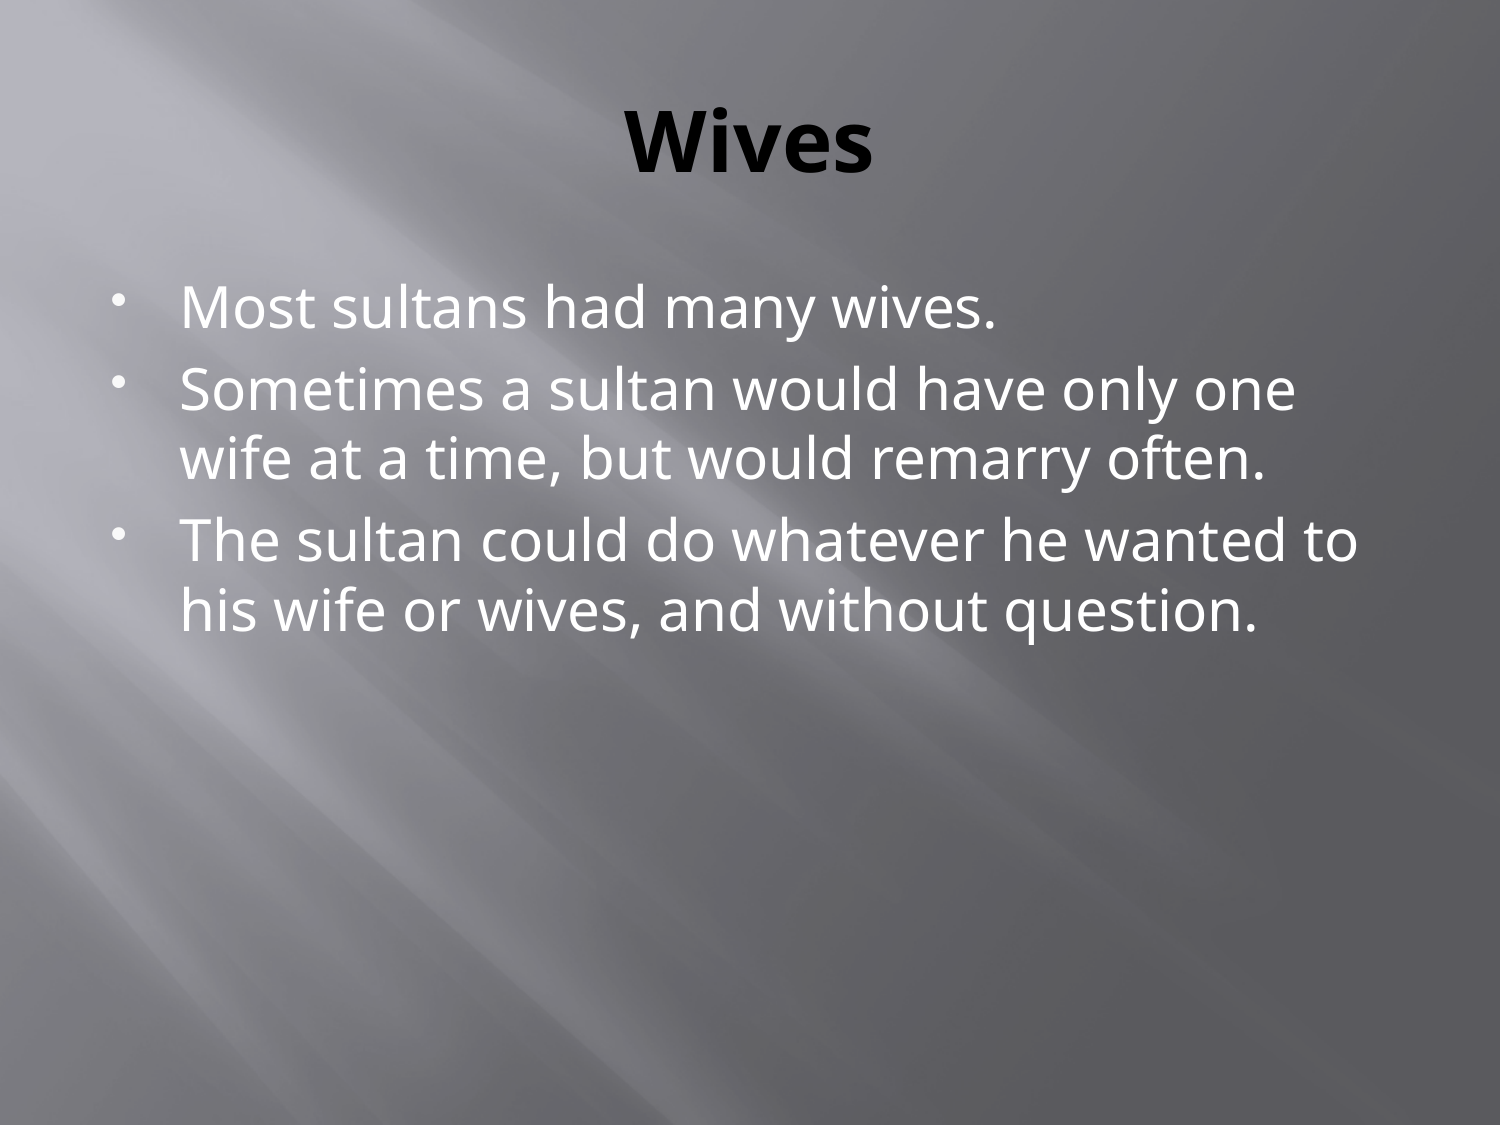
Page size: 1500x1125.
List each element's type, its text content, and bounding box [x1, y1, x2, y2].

list Most sultans had many wives. Sometimes a sultan would have only one wife at a time, but would remarry often. The sultan could do whatever he wanted to his wife or wives, and without question. [75, 262, 1425, 1035]
title Wives [75, 45, 1425, 233]
